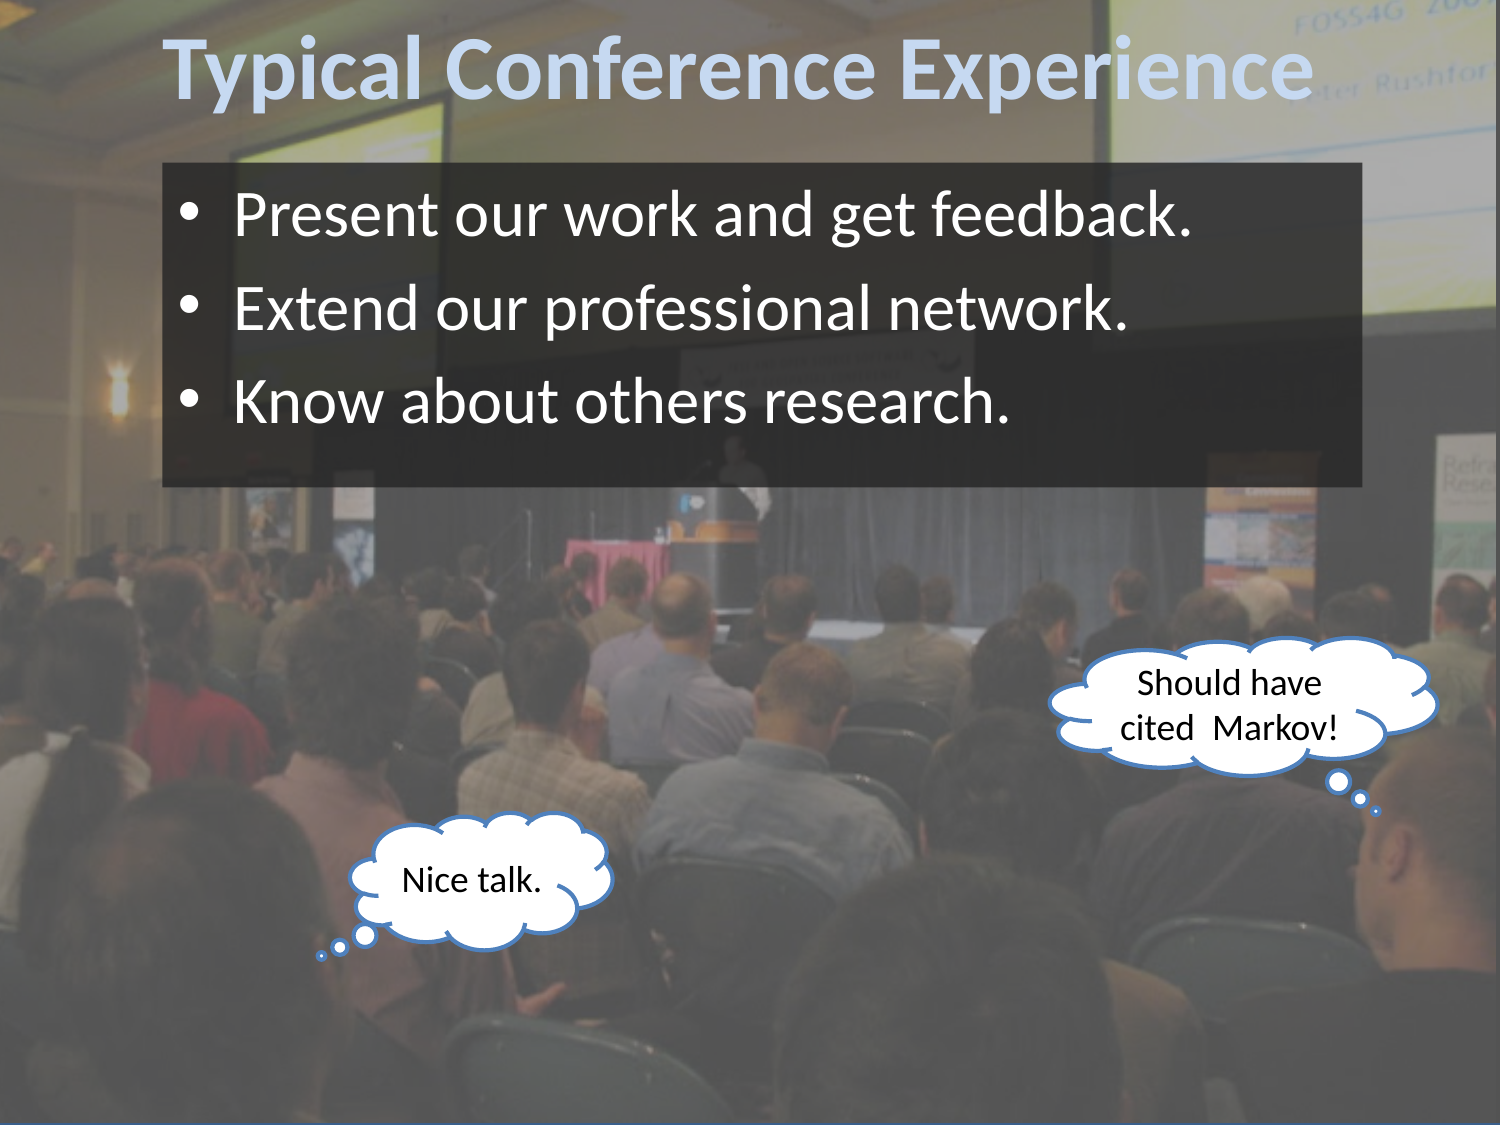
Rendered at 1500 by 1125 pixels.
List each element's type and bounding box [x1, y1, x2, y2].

list [0, 0, 1497, 1125]
